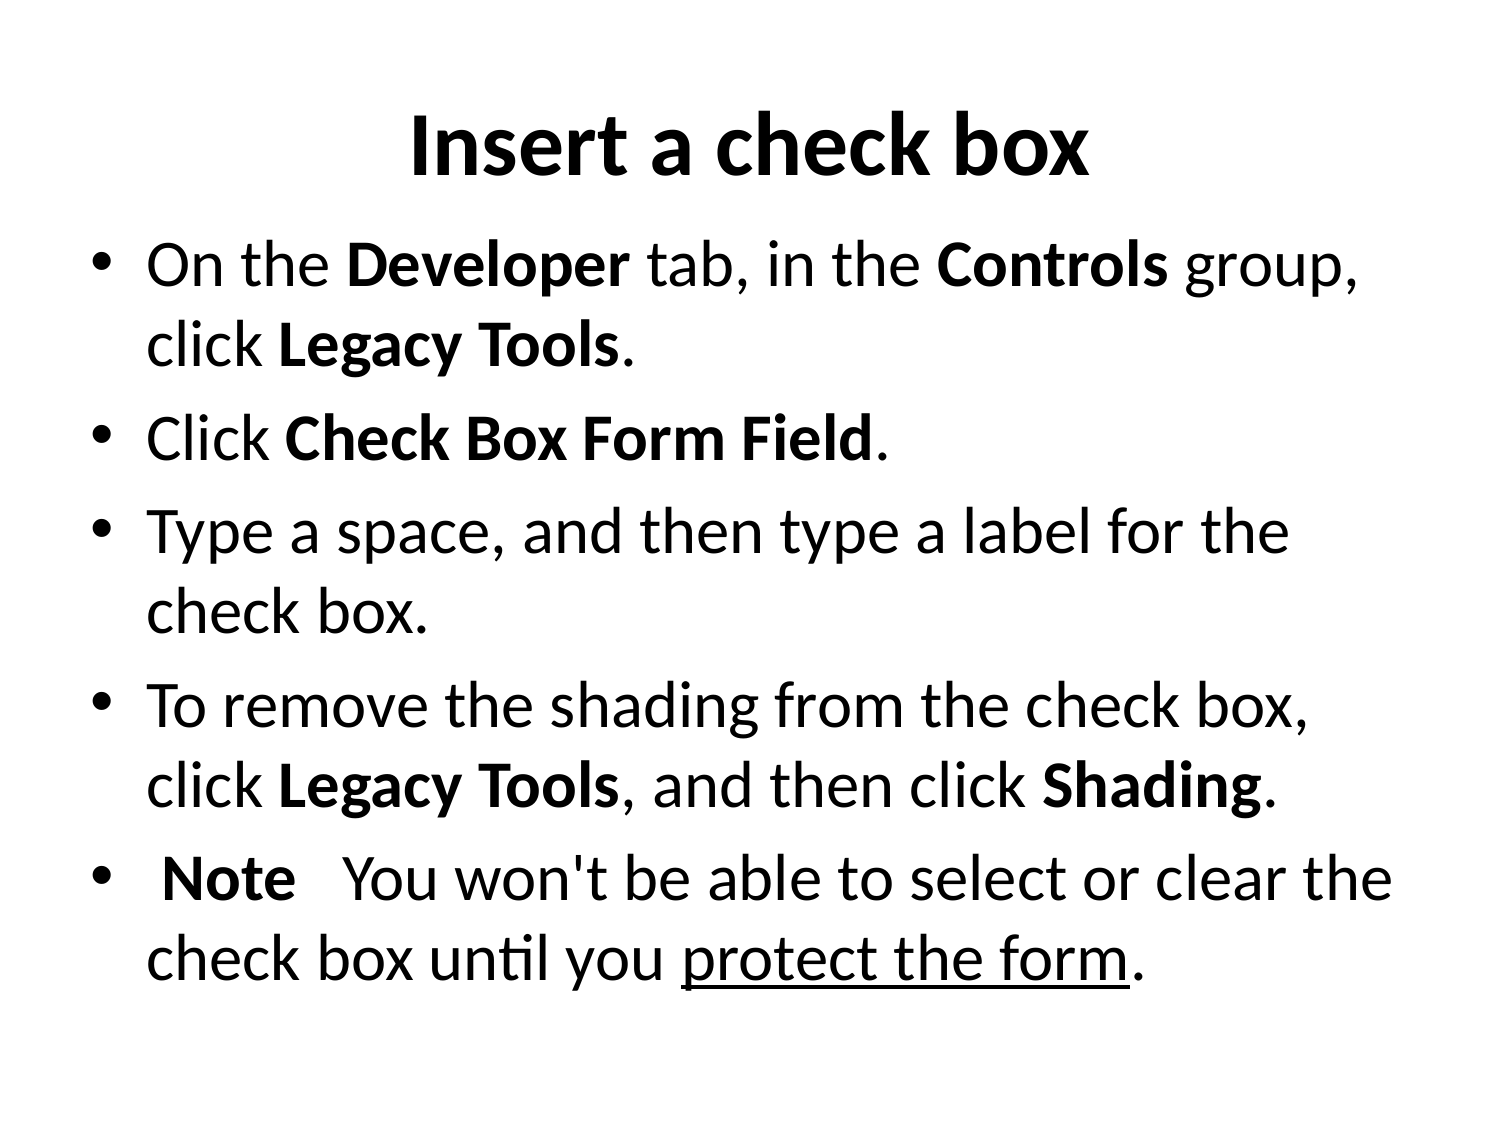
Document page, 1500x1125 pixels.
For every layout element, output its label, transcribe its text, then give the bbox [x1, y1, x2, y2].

list On the Developer tab, in the Controls group, click Legacy Tools. Click Check Box Form Field. Type a space, and then type a label for the check box. To remove the shading from the check box, click Legacy Tools, and then click Shading. Note You won't be able to select or clear the check box until you protect the form. [75, 212, 1425, 1063]
title Insert a check box [75, 45, 1425, 212]
